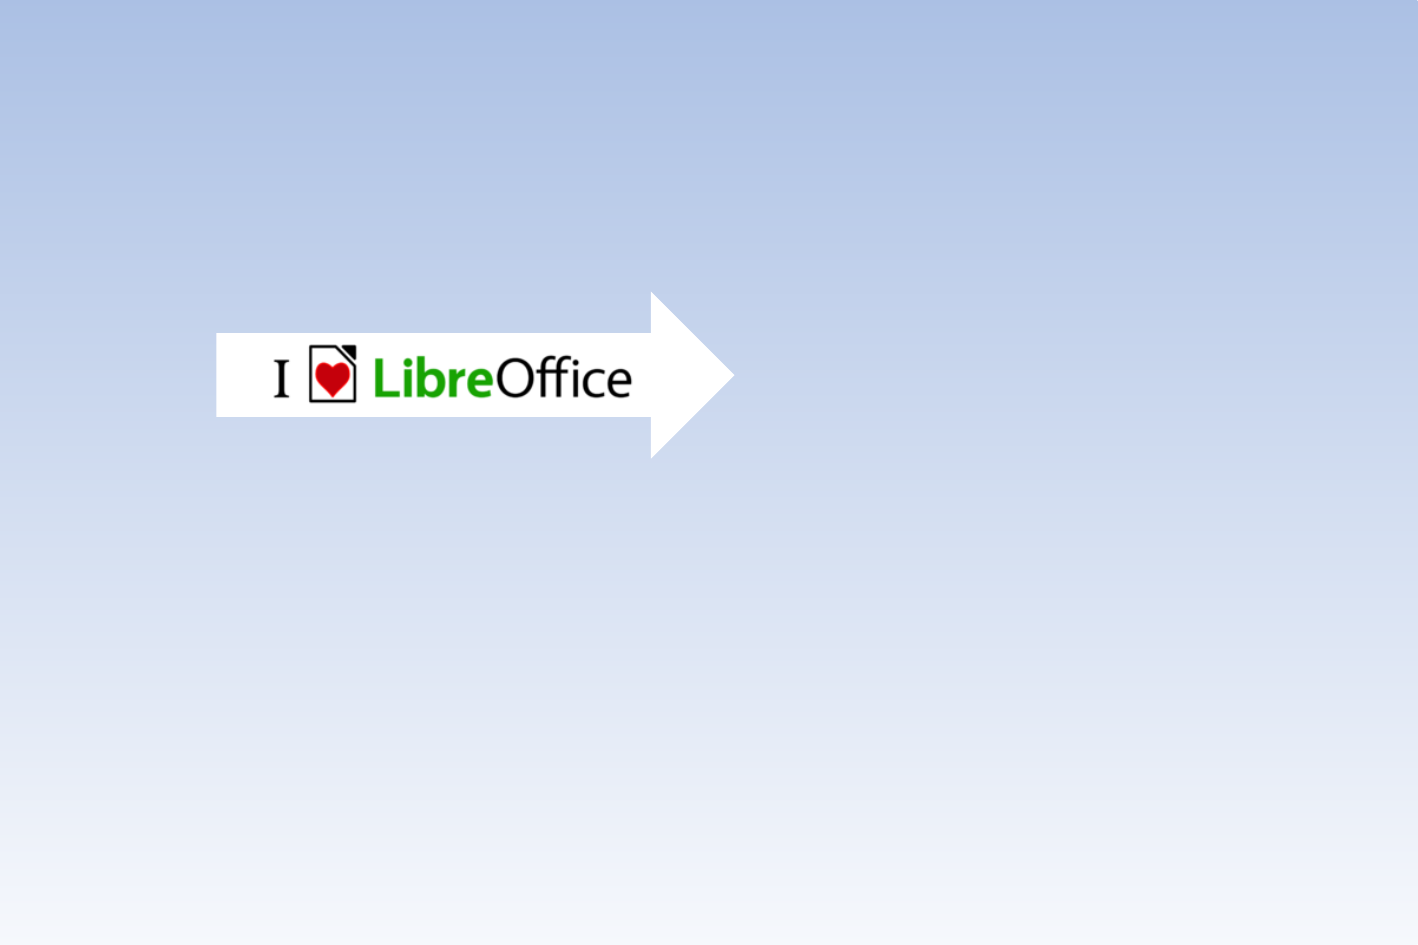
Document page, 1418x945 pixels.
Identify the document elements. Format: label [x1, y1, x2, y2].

picture [216, 291, 735, 459]
